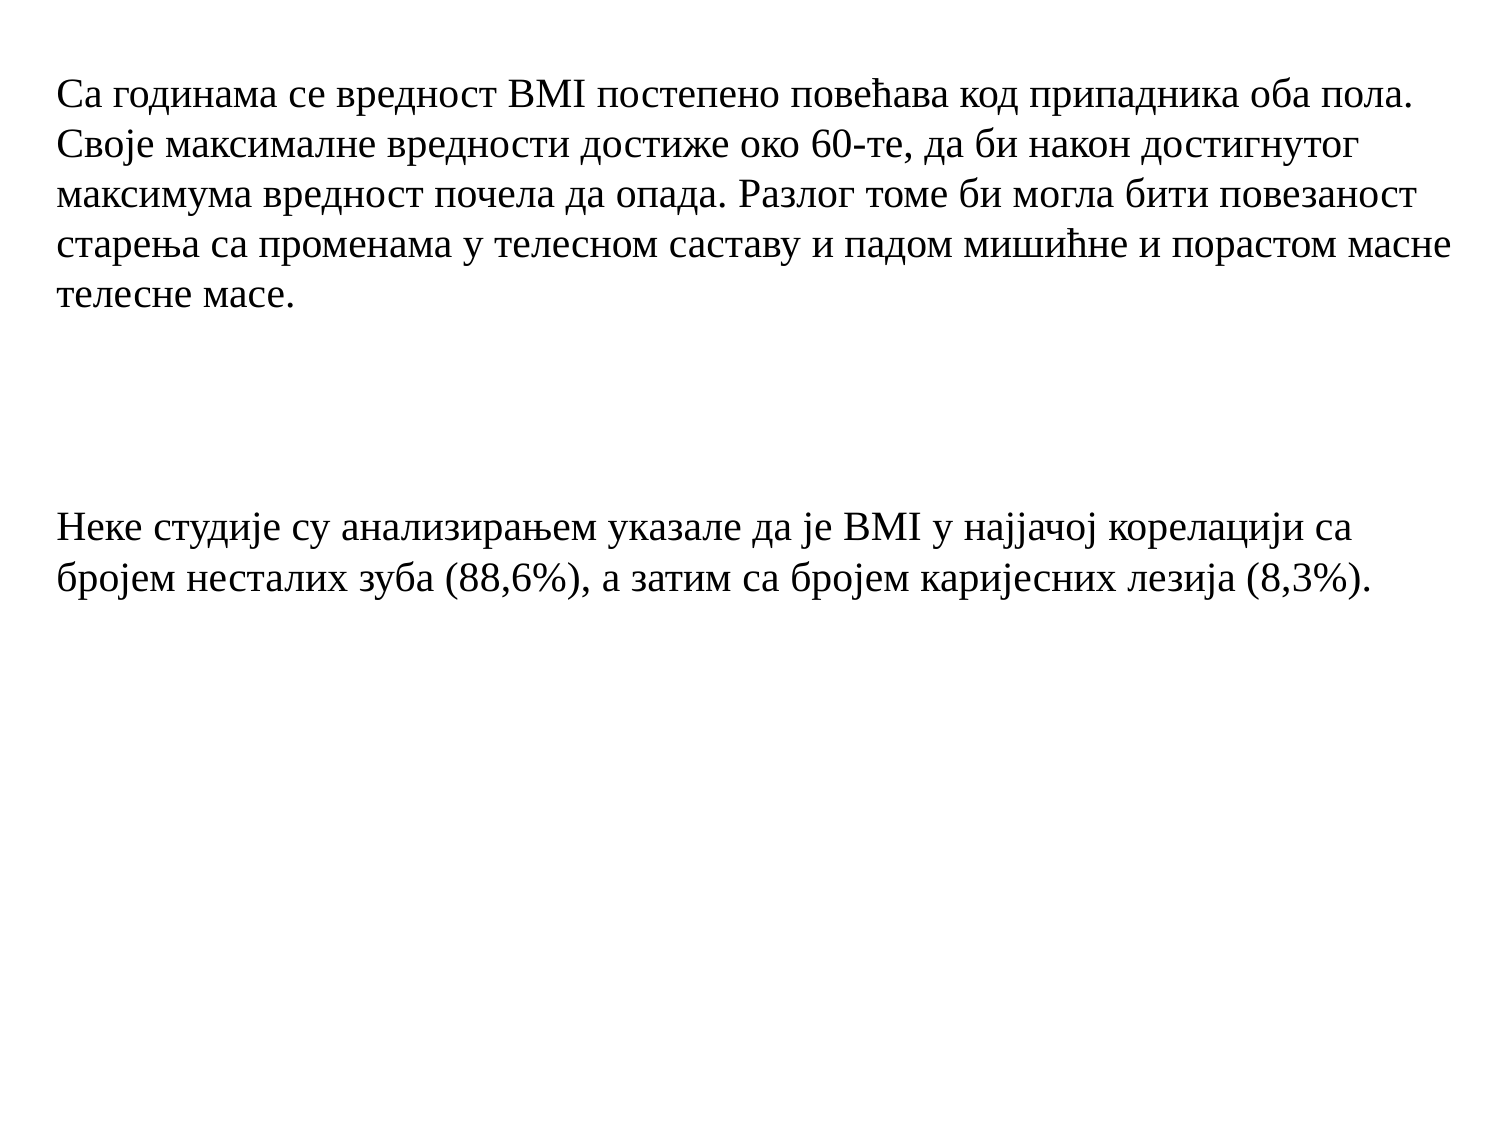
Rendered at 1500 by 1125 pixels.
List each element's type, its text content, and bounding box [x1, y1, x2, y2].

title Са годинама се вредност BMI постепено повећава код припадника оба пола. Своје максималне вредности достиже око 60-те, да би након достигнутог максимума вредност почела да опада. Разлог томе би могла бити повезаност старења са променама у телесном саставу и падом мишићне и порастом масне телесне масе. [41, 54, 1471, 327]
subtitle Неке студије су анализирањем указале да је BMI у најјачој корелацији са бројем несталих зуба (88,6%), а затим са бројем каријесних лезија (8,3%). [41, 491, 1459, 752]
